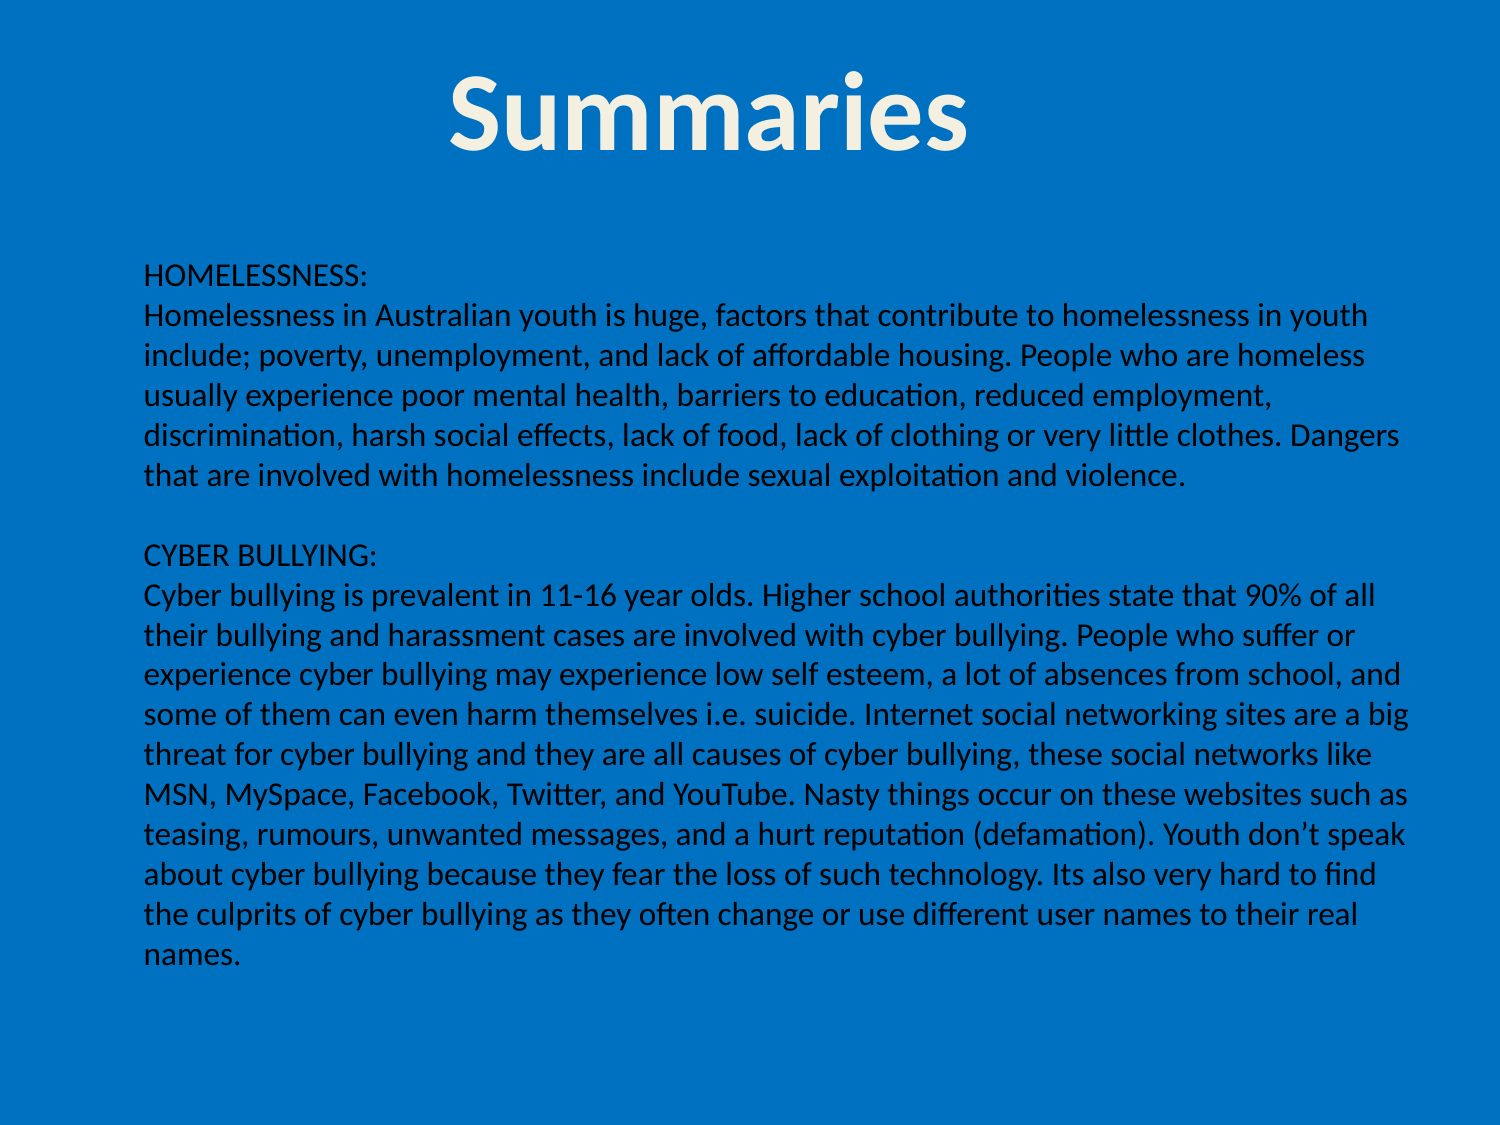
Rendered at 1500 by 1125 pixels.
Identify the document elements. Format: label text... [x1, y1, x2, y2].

text_box Summaries [433, 30, 985, 181]
text_box HOMELESSNESS: Homelessness in Australian youth is huge, factors that contribute to homelessness in youth include; poverty, unemployment, and lack of affordable housing. People who are homeless usually experience poor mental health, barriers to education, reduced employment, discrimination, harsh social effects, lack of food, lack of clothing or very little clothes. Dangers that are involved with homelessness include sexual exploitation and violence. CYBER BULLYING: Cyber bullying is prevalent in 11-16 year olds. Higher school authorities state that 90% of all their bullying and harassment cases are involved with cyber bullying. People who suffer or experience cyber bullying may experience low self esteem, a lot of absences from school, and some of them can even harm themselves i.e. suicide. Internet social networking sites are a big threat for cyber bullying and they are all causes of cyber bullying, these social networks like MSN, MySpace, Facebook, Twitter, and YouTube. Nasty things occur on these websites such as teasing, rumours, unwanted messages, and a hurt reputation (defamation). Youth don’t speak about cyber bullying because they fear the loss of such technology. Its also very hard to find the culprits of cyber bullying as they often change or use different user names to their real names. [128, 246, 1430, 1020]
